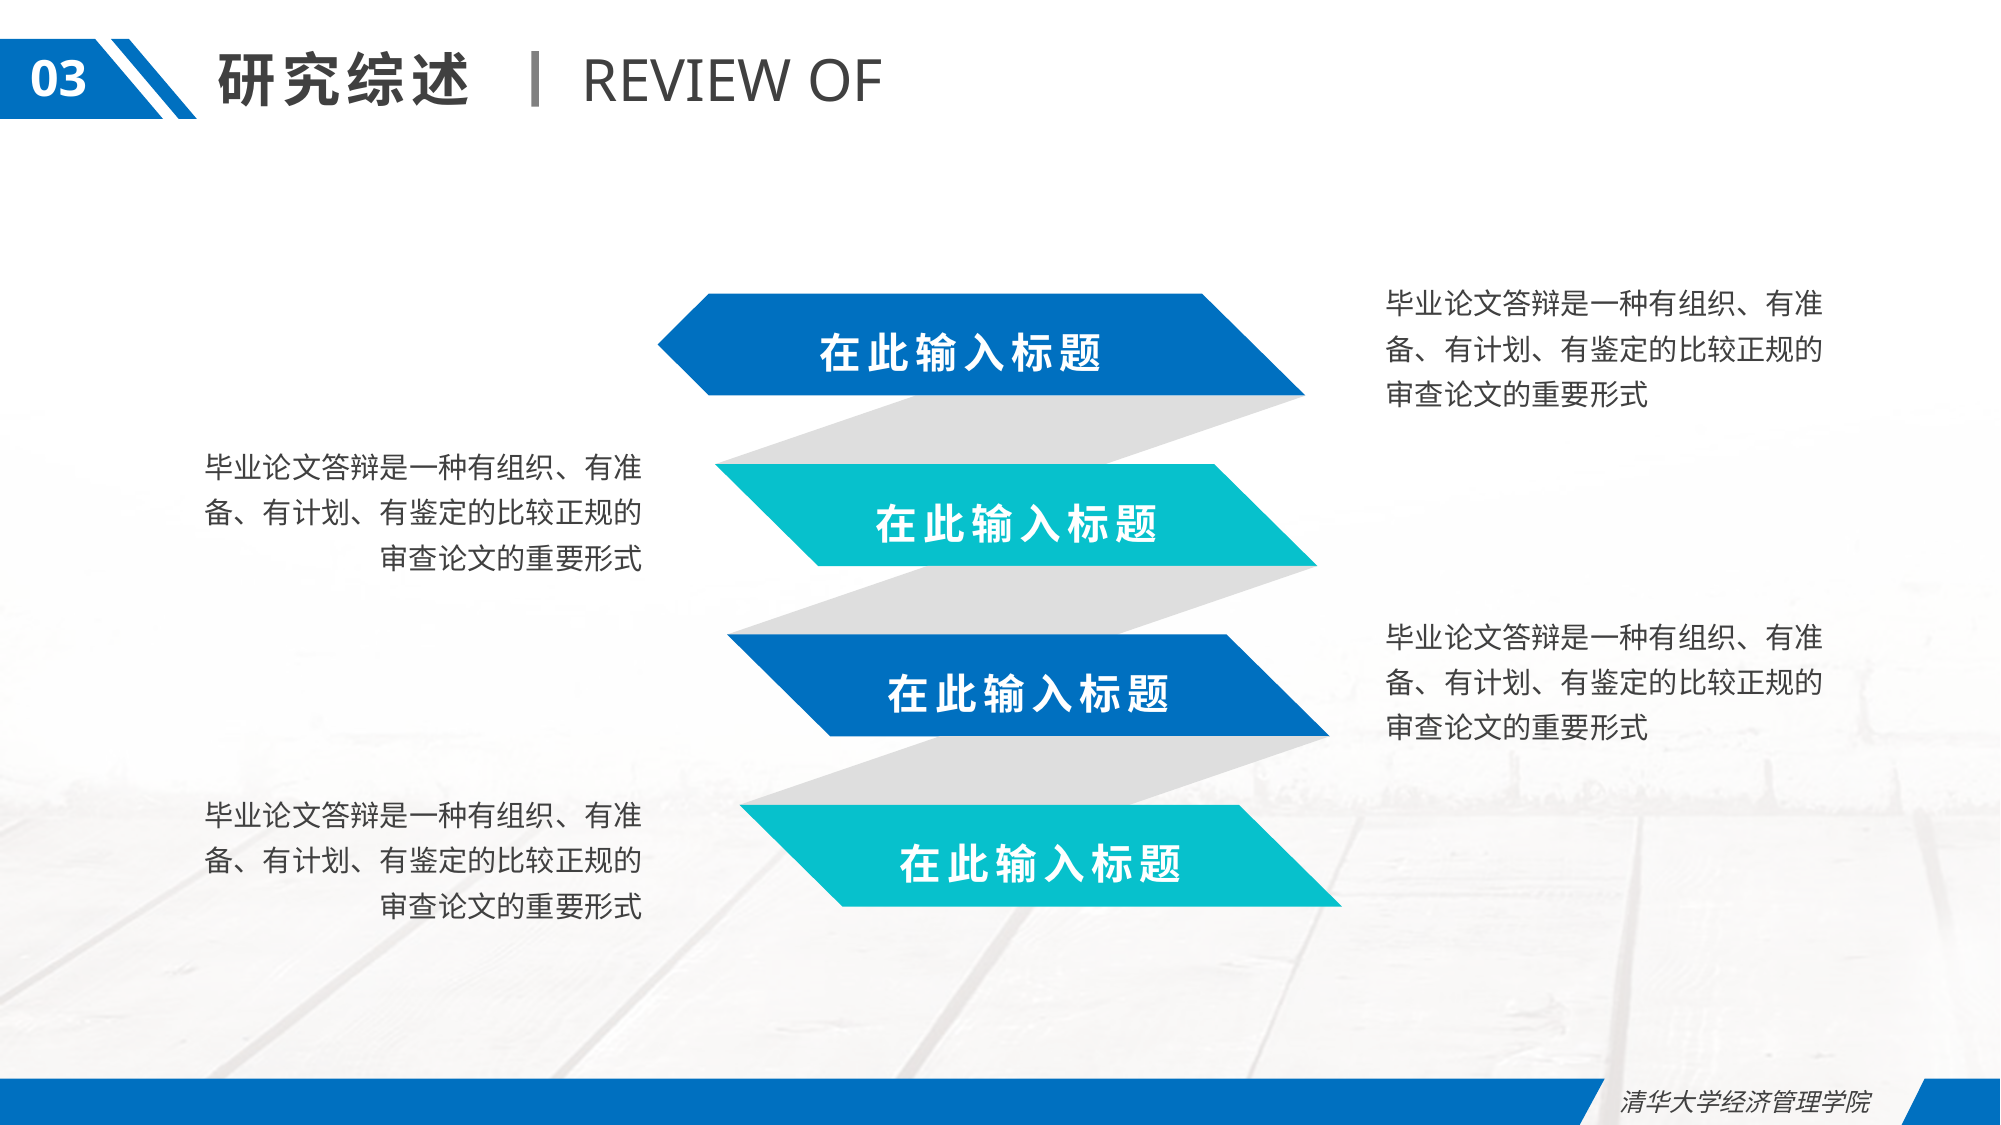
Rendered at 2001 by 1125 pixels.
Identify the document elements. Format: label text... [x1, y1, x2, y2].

text_box [728, 565, 1318, 634]
picture [0, 0, 2001, 1125]
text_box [0, 1078, 2000, 1125]
text_box 毕业论文答辩是一种有组织、有准备、有计划、有鉴定的比较正规的审查论文的重要形式 [1370, 601, 1849, 753]
text_box 毕业论文答辩是一种有组织、有准备、有计划、有鉴定的比较正规的审查论文的重要形式 [180, 431, 658, 583]
text_box 毕业论文答辩是一种有组织、有准备、有计划、有鉴定的比较正规的审查论文的重要形式 [1370, 267, 1849, 419]
text_box [741, 736, 1330, 804]
text_box 在此输入标题 [727, 634, 1330, 737]
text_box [0, 38, 197, 119]
text_box [714, 396, 1305, 465]
text_box 在此输入标题 [739, 804, 1343, 907]
text_box [530, 50, 540, 108]
text_box REVIEW OF [567, 36, 899, 121]
text_box 毕业论文答辩是一种有组织、有准备、有计划、有鉴定的比较正规的审查论文的重要形式 [180, 779, 658, 931]
text_box 在此输入标题 [657, 293, 1306, 396]
text_box 研究综述 [203, 36, 498, 121]
text_box 在此输入标题 [715, 464, 1317, 567]
